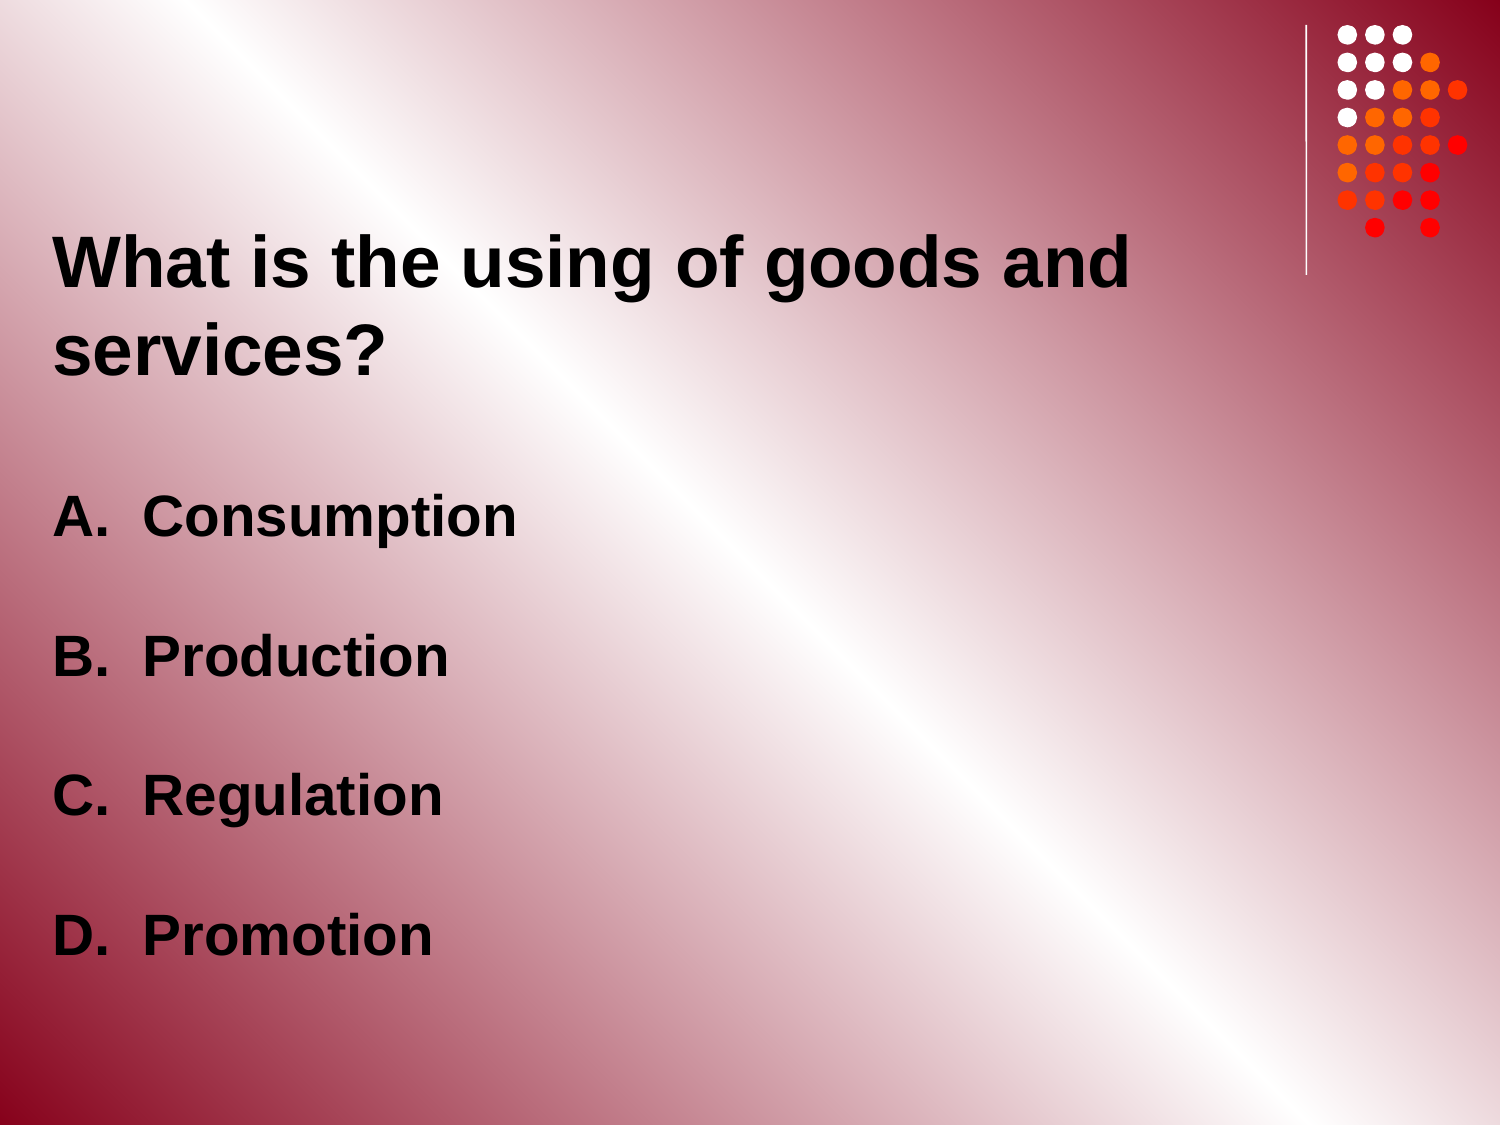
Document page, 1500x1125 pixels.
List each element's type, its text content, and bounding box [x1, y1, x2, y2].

text_box What is the using of goods and services? A. Consumption B. Production C. Regulation D. Promotion [37, 937, 1313, 1125]
